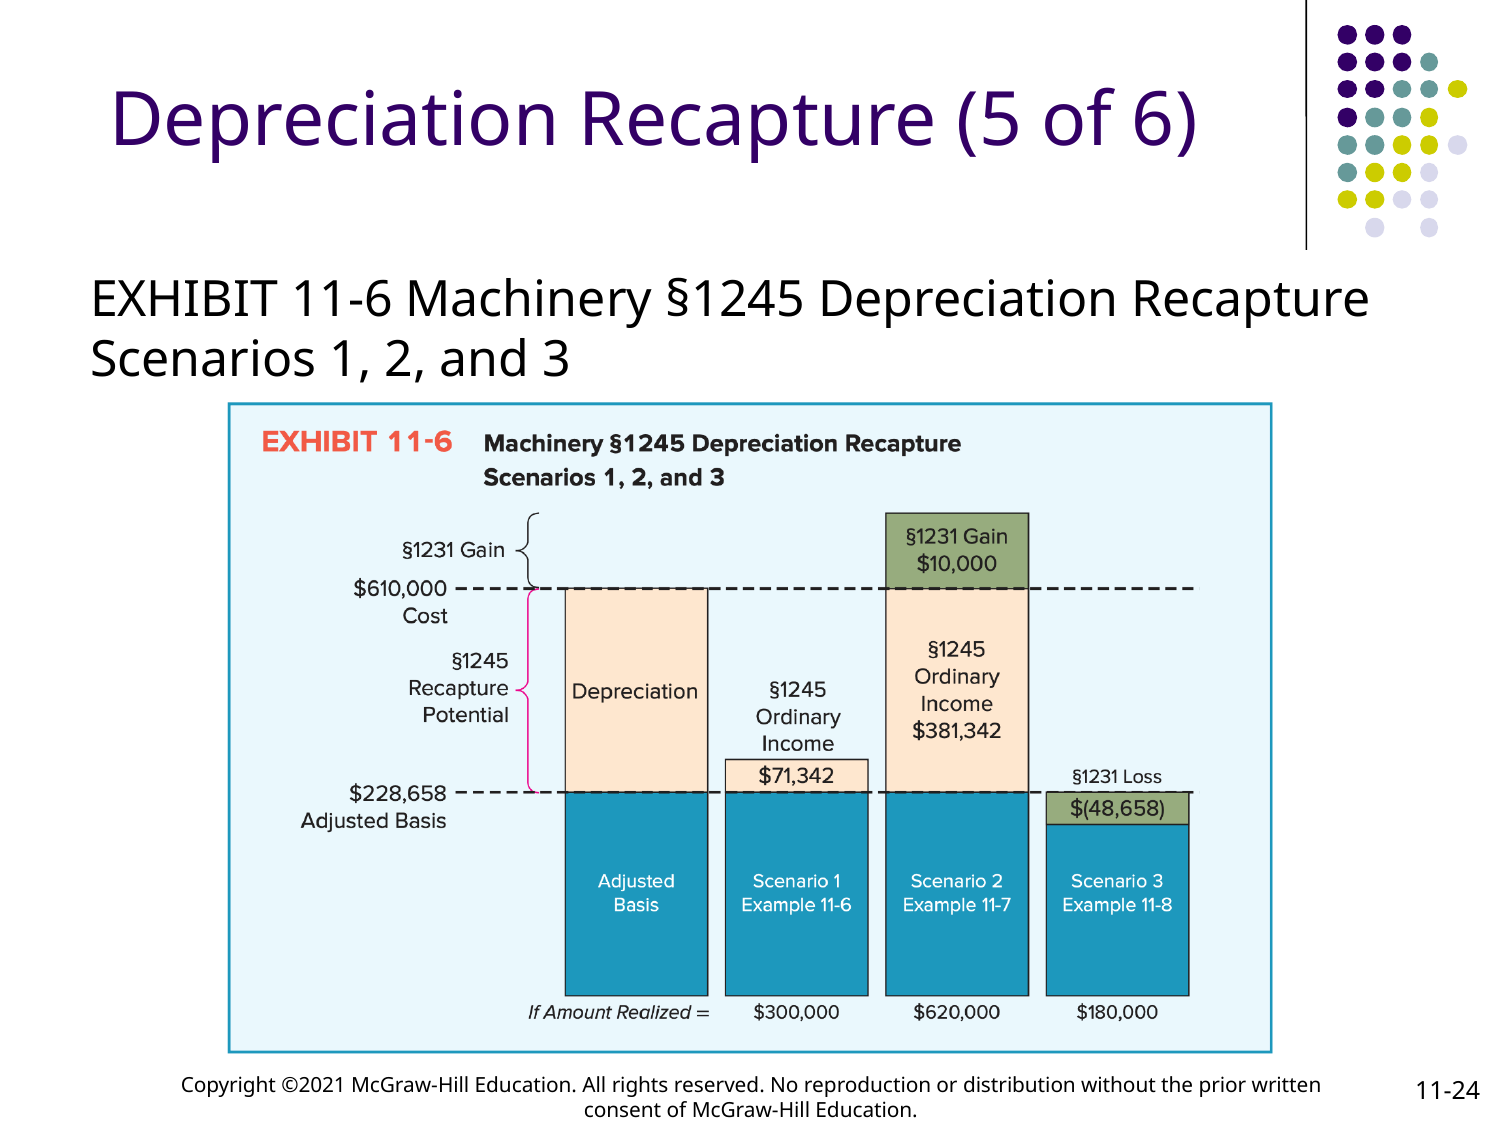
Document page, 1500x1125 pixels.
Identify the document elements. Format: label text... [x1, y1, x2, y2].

picture [224, 399, 1275, 1056]
list EXHIBIT 11-6 Machinery §1245 Depreciation Recapture Scenarios 1, 2, and 3 [75, 259, 1425, 1062]
slide_number 11-24 [1345, 1061, 1496, 1122]
title Depreciation Recapture (5 of 6) [32, 8, 1275, 234]
